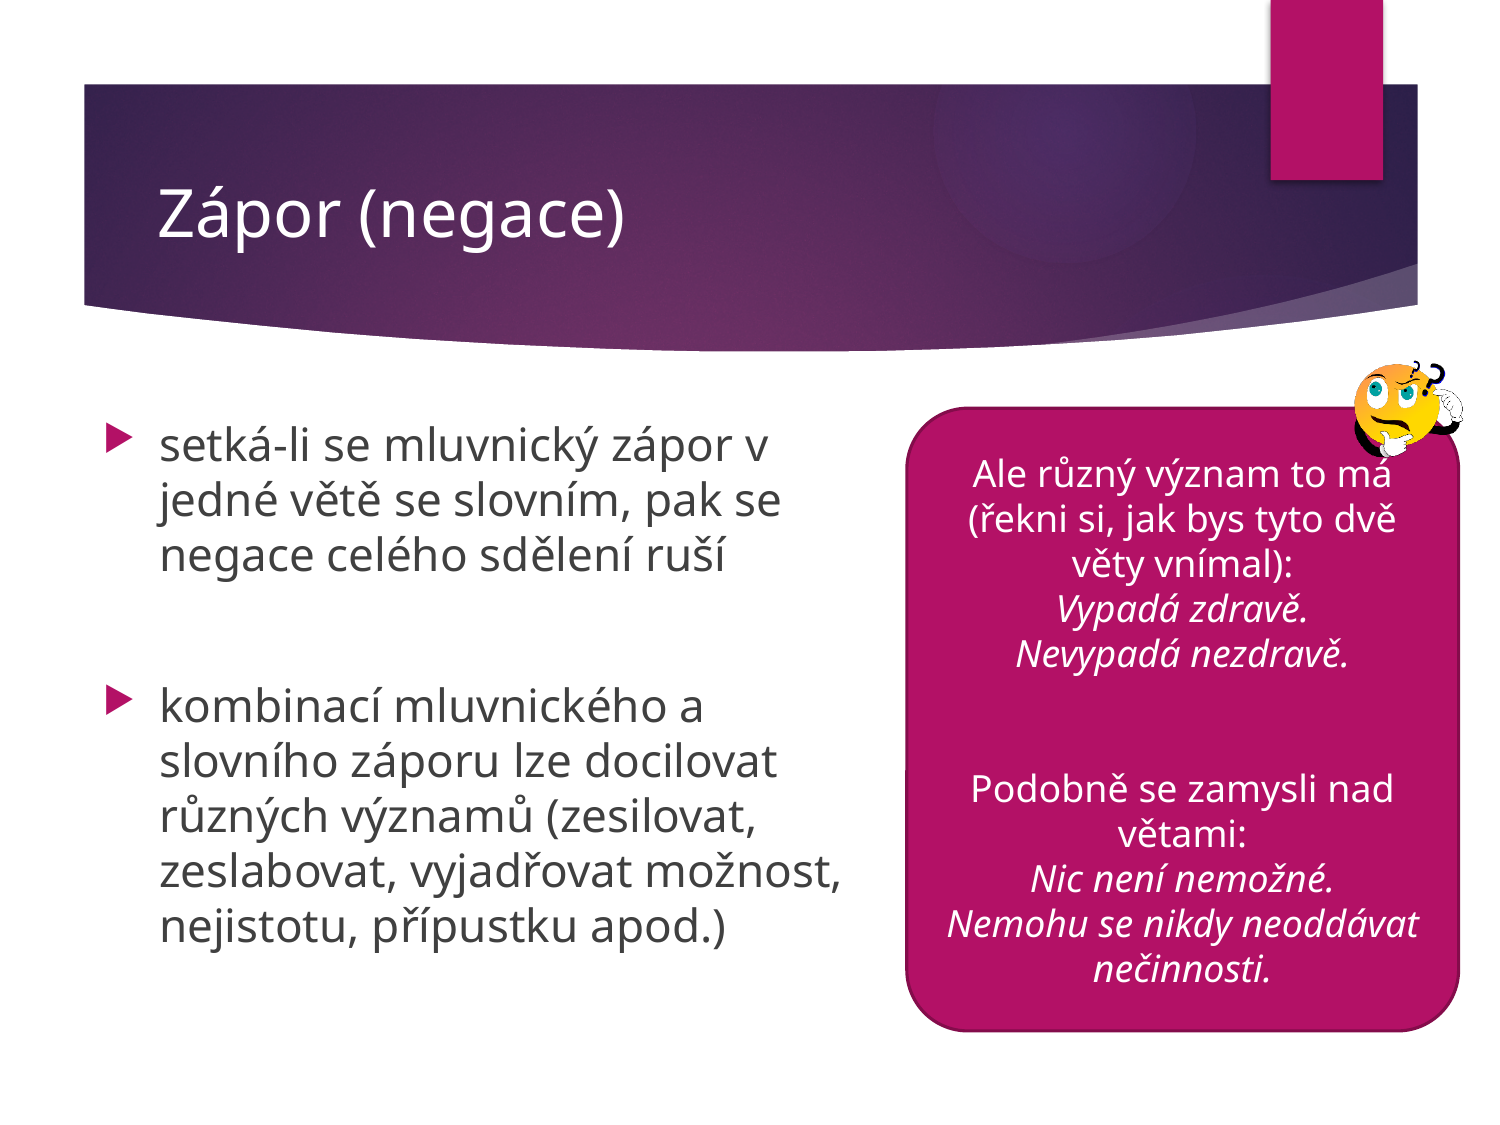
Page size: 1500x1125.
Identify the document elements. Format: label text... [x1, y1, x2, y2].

list setká-li se mluvnický zápor v jedné větě se slovním, pak se negace celého sdělení ruší kombinací mluvnického a slovního záporu lze docilovat různých významů (zesilovat, zeslabovat, vyjadřovat možnost, nejistotu, přípustku apod.) [87, 408, 896, 1125]
picture [1336, 358, 1470, 458]
text_box Ale různý význam to má (řekni si, jak bys tyto dvě věty vnímal): Vypadá zdravě. Nevypadá nezdravě. Podobně se zamysli nad větami: Nic není nemožné. Nemohu se nikdy neoddávat nečinnosti. [905, 406, 1461, 1033]
title Zápor (negace) [142, 152, 1183, 269]
